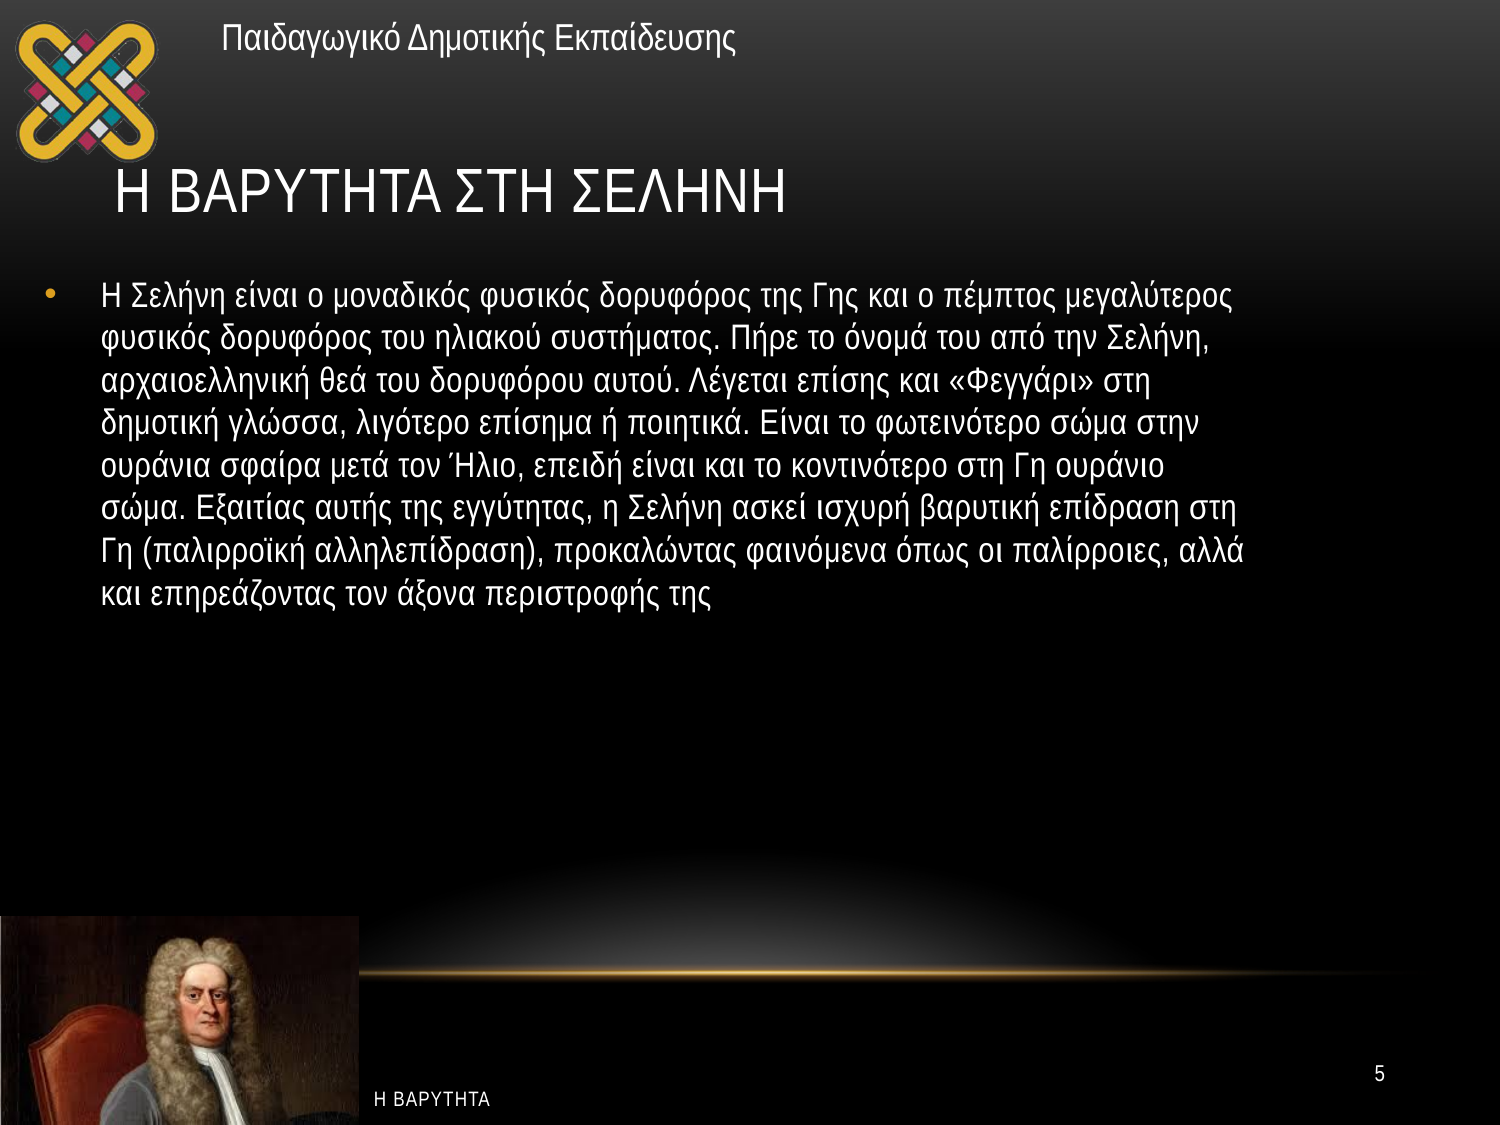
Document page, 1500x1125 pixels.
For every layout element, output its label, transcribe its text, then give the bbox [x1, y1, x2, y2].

picture [0, 0, 1500, 1125]
list Η Σελήνη είναι ο μοναδικός φυσικός δορυφόρος της Γης και ο πέμπτος μεγαλύτερος φυσικός δορυφόρος του ηλιακού συστήματος. Πήρε το όνομά του από την Σελήνη, αρχαιοελληνική θεά του δορυφόρου αυτού. Λέγεται επίσης και «Φεγγάρι» στη δημοτική γλώσσα, λιγότερο επίσημα ή ποιητικά. Είναι το φωτεινότερο σώμα στην ουράνια σφαίρα μετά τον Ήλιο, επειδή είναι και το κοντινότερο στη Γη ουράνιο σώμα. Εξαιτίας αυτής της εγγύτητας, η Σελήνη ασκεί ισχυρή βαρυτική επίδραση στη Γη (παλιρροϊκή αλληλεπίδραση), προκαλώντας φαινόμενα όπως οι παλίρροιες, αλλά και επηρεάζοντας τον άξονα περιστροφής της [29, 264, 1263, 917]
slide_number 5 [1237, 1042, 1400, 1103]
text_box Παιδαγωγικό Δημοτικής Εκπαίδευσης [206, 5, 1080, 65]
title Η ΒΑΡΥΤΗΤΑ ΣΤΗ ΣΕΛΗΝΗ [99, 45, 1400, 233]
footer Η βαρυτητα [364, 1070, 597, 1125]
